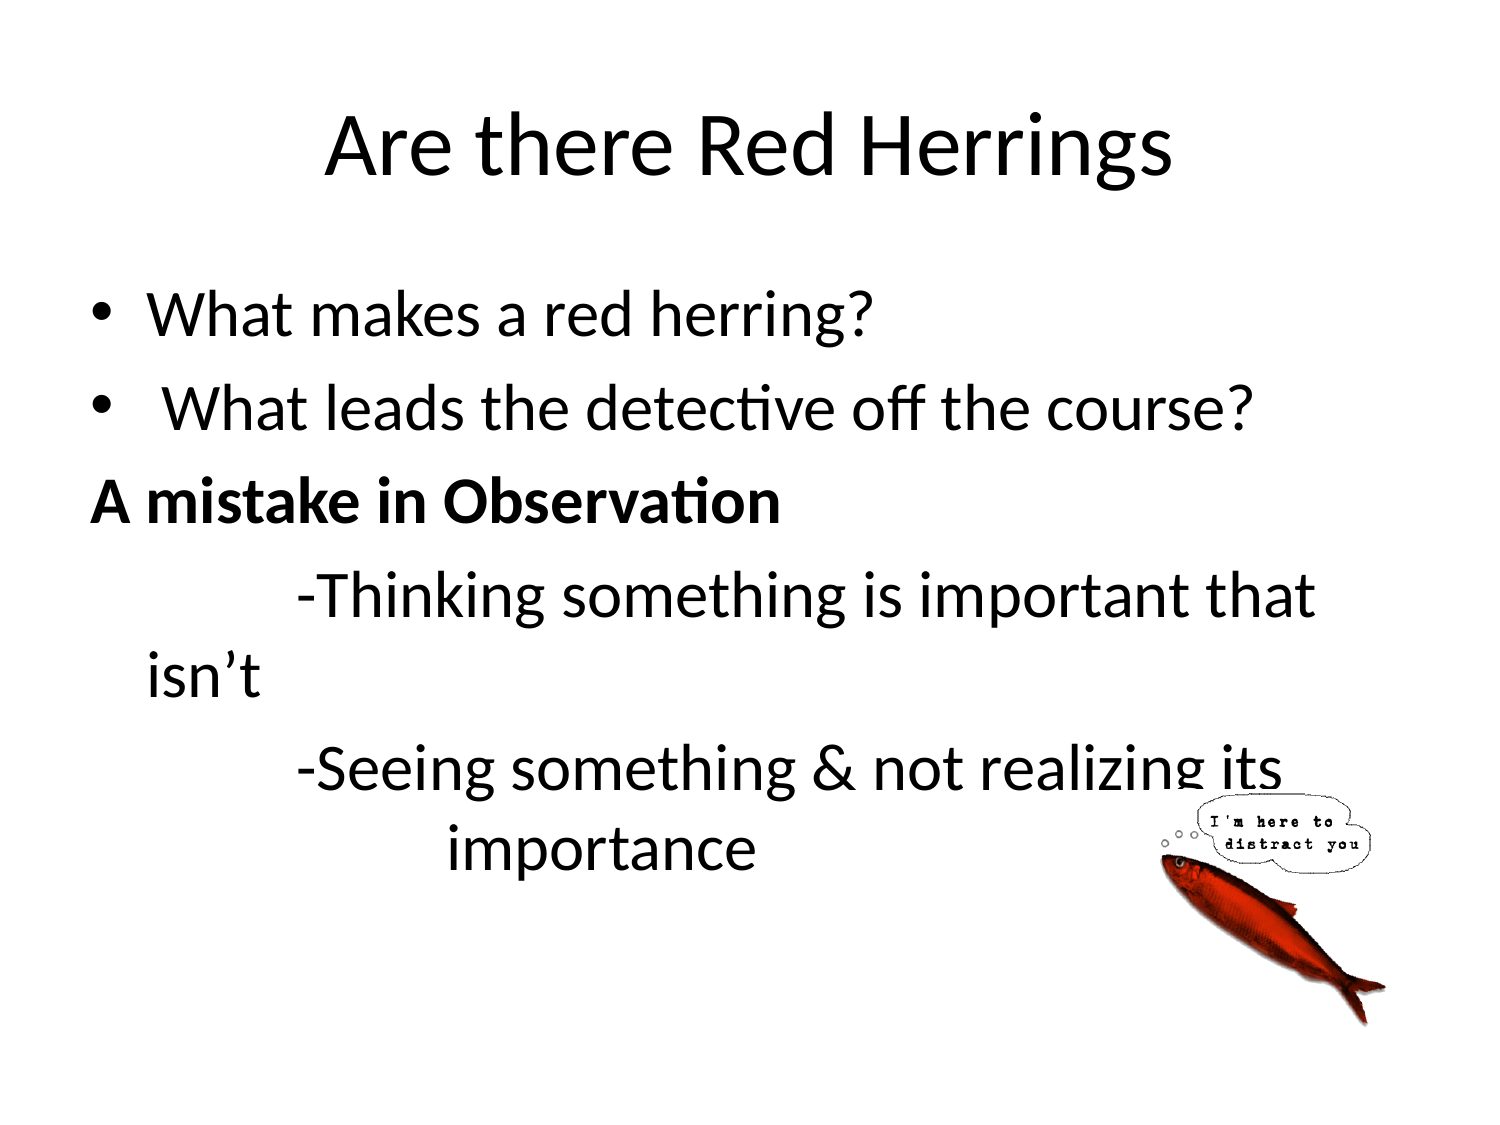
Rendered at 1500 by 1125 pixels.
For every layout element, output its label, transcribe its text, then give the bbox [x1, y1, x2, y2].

title Are there Red Herrings [75, 45, 1425, 233]
list What makes a red herring? What leads the detective off the course? A mistake in Observation -Thinking something is important that isn’t -Seeing something & not realizing its importance [75, 262, 1425, 1005]
picture [1149, 788, 1396, 1036]
